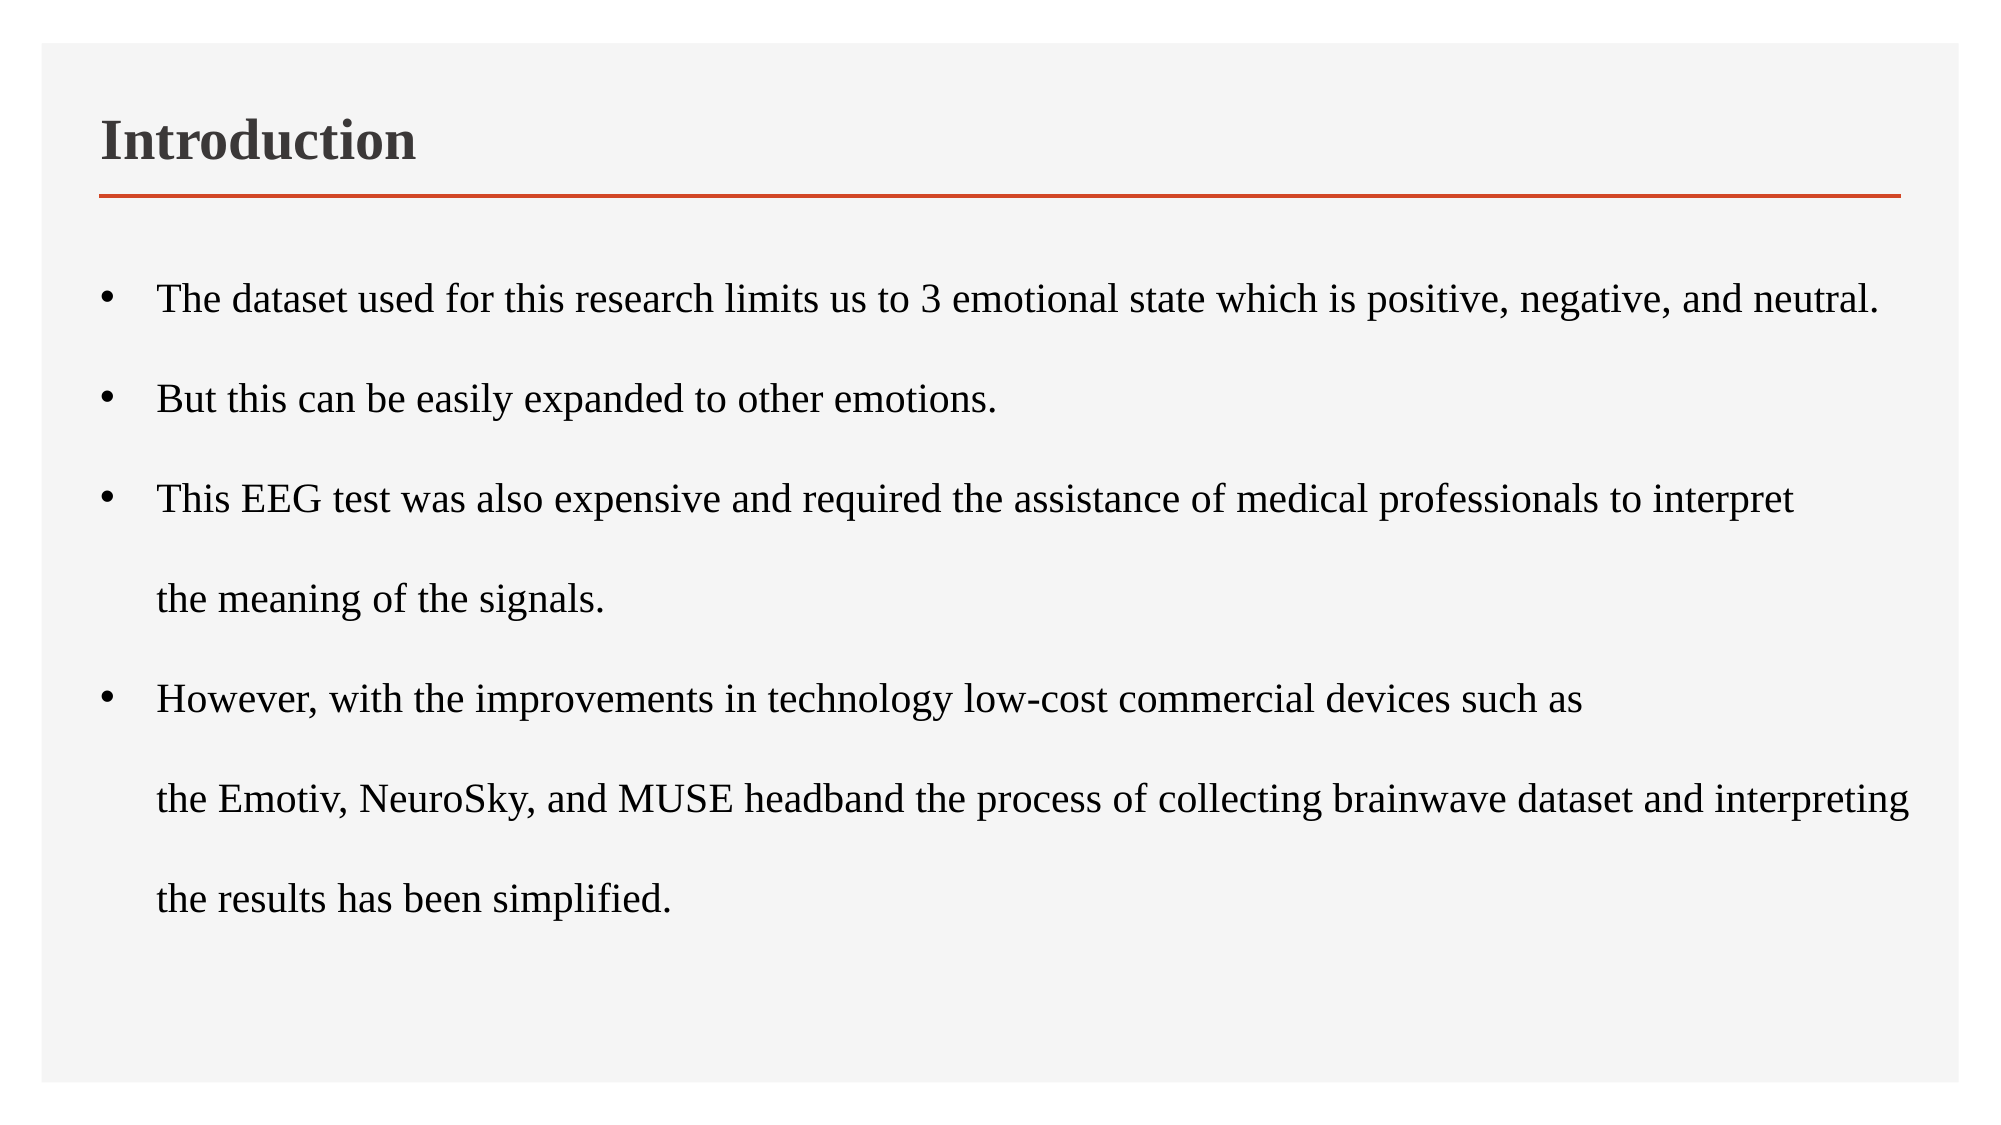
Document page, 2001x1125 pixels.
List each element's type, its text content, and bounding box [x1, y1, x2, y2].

text_box The dataset used for this research limits us to 3 emotional state which is positive, negative, and neutral. But this can be easily expanded to other emotions. This EEG test was also expensive and required the assistance of medical professionals to interpret the meaning of the signals. However, with the improvements in technology low-cost commercial devices such as the Emotiv, NeuroSky, and MUSE headband the process of collecting brainwave dataset and interpreting the results has been simplified. [85, 213, 1928, 929]
title Introduction [85, 73, 1214, 179]
